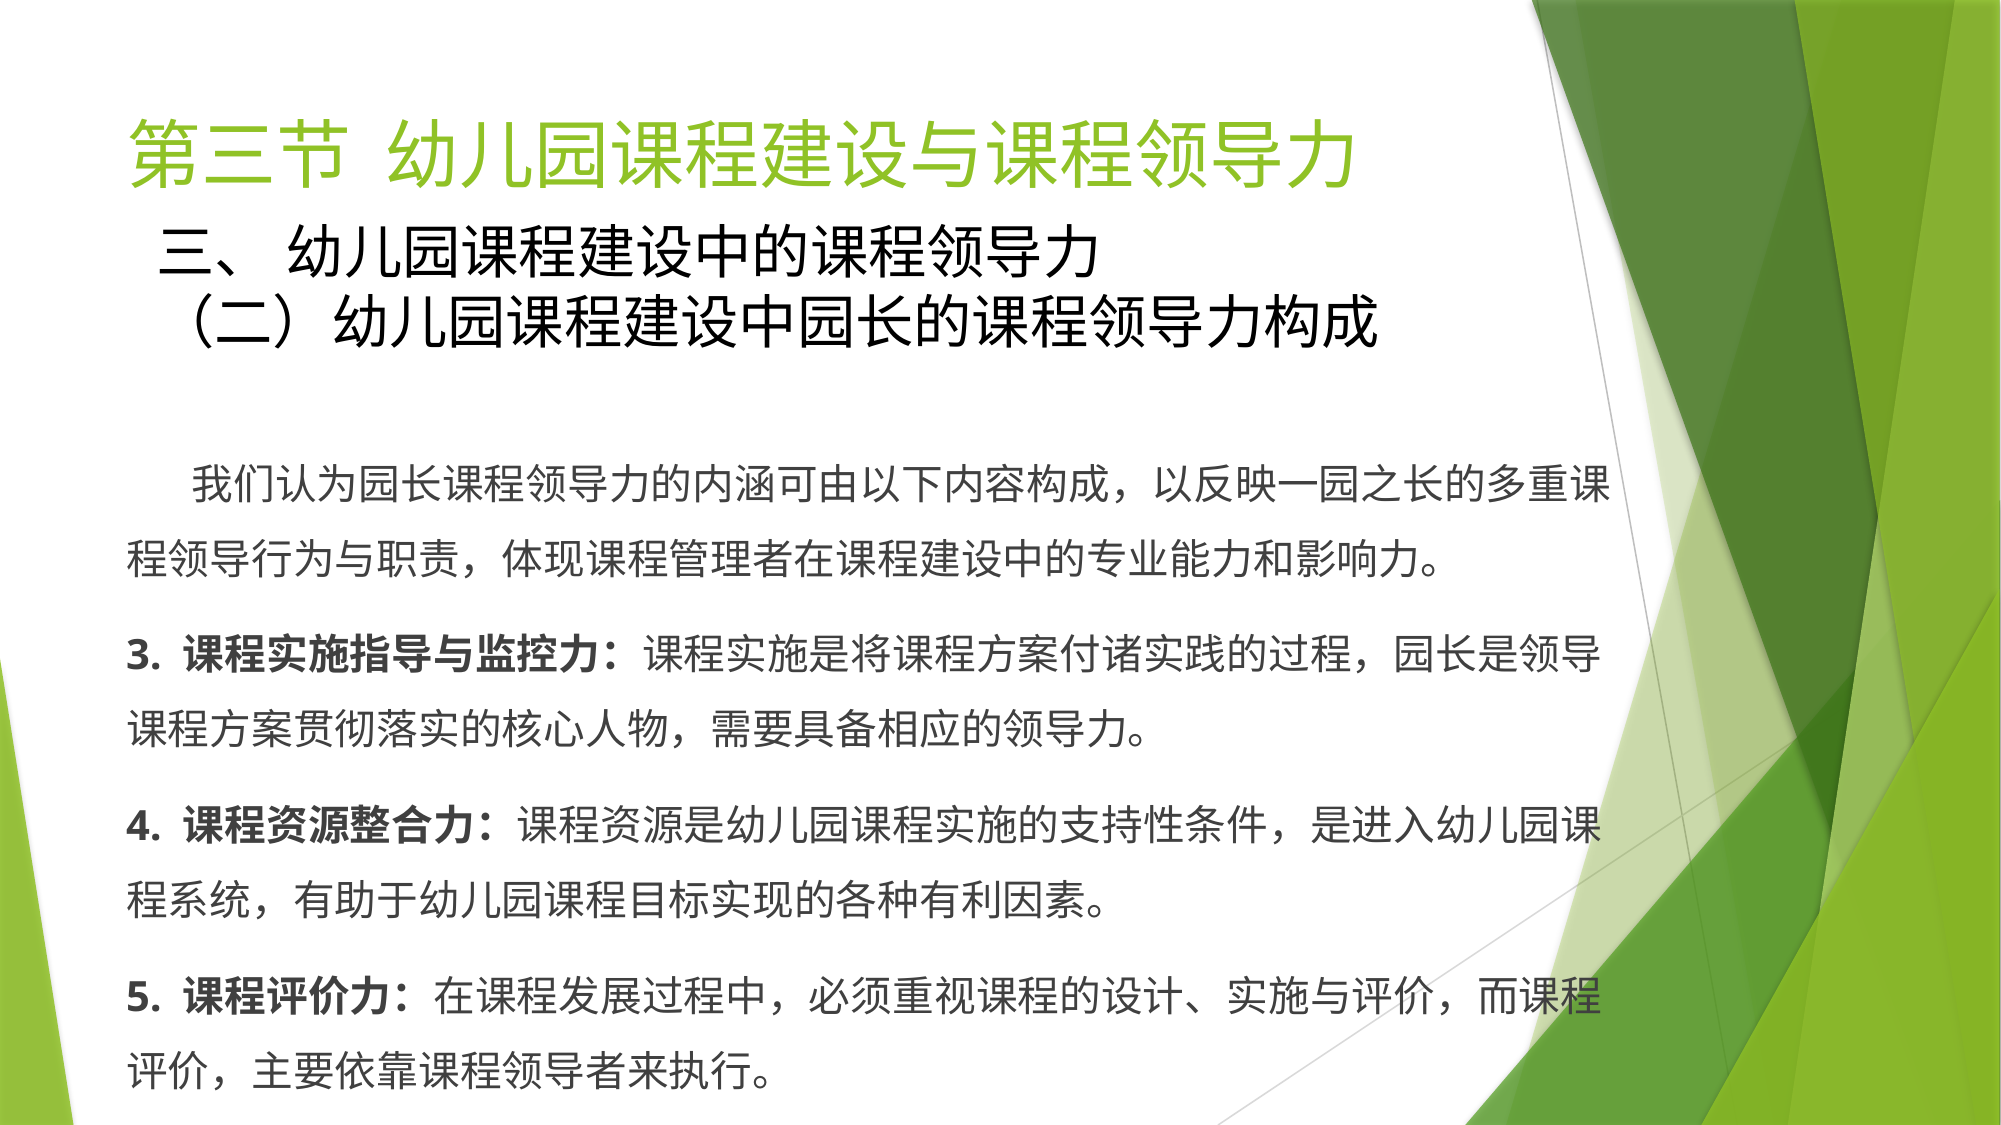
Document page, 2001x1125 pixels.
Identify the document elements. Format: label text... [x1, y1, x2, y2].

text_box 三、 幼儿园课程建设中的课程领导力 （二）幼儿园课程建设中园长的课程领导力构成 [141, 208, 1451, 363]
title 第三节 幼儿园课程建设与课程领导力 [111, 99, 1522, 317]
list 我们认为园长课程领导力的内涵可由以下内容构成，以反映一园之长的多重课程领导行为与职责，体现课程管理者在课程建设中的专业能力和影响力。 3. 课程实施指导与监控力：课程实施是将课程方案付诸实践的过程，园长是领导课程方案贯彻落实的核心人物，需要具备相应的领导力。 4. 课程资源整合力：课程资源是幼儿园课程实施的支持性条件，是进入幼儿园课程系统，有助于幼儿园课程目标实现的各种有利因素。 5. 课程评价力：在课程发展过程中，必须重视课程的设计、实施与评价，而课程评价，主要依靠课程领导者来执行。 [111, 425, 1639, 1094]
